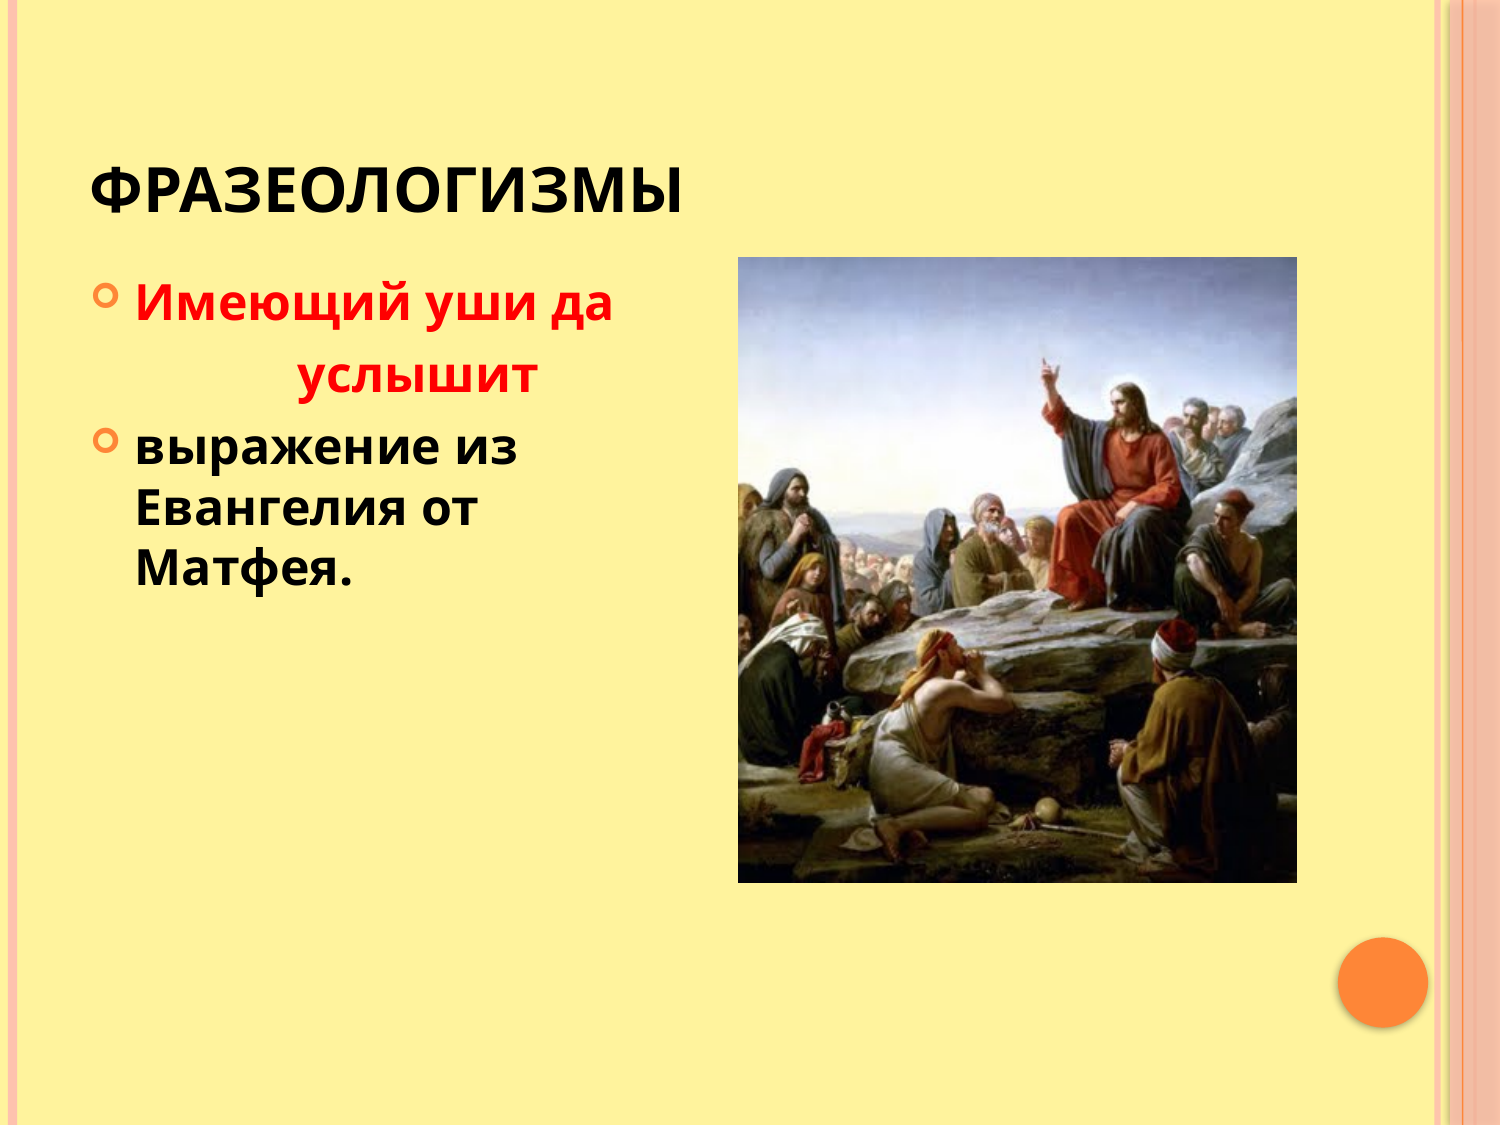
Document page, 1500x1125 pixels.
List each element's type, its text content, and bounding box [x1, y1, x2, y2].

list Имеющий уши да услышит выражение из Евангелия от Матфея. [74, 262, 676, 1013]
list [737, 257, 1297, 884]
title Фразеологизмы [75, 45, 1300, 233]
